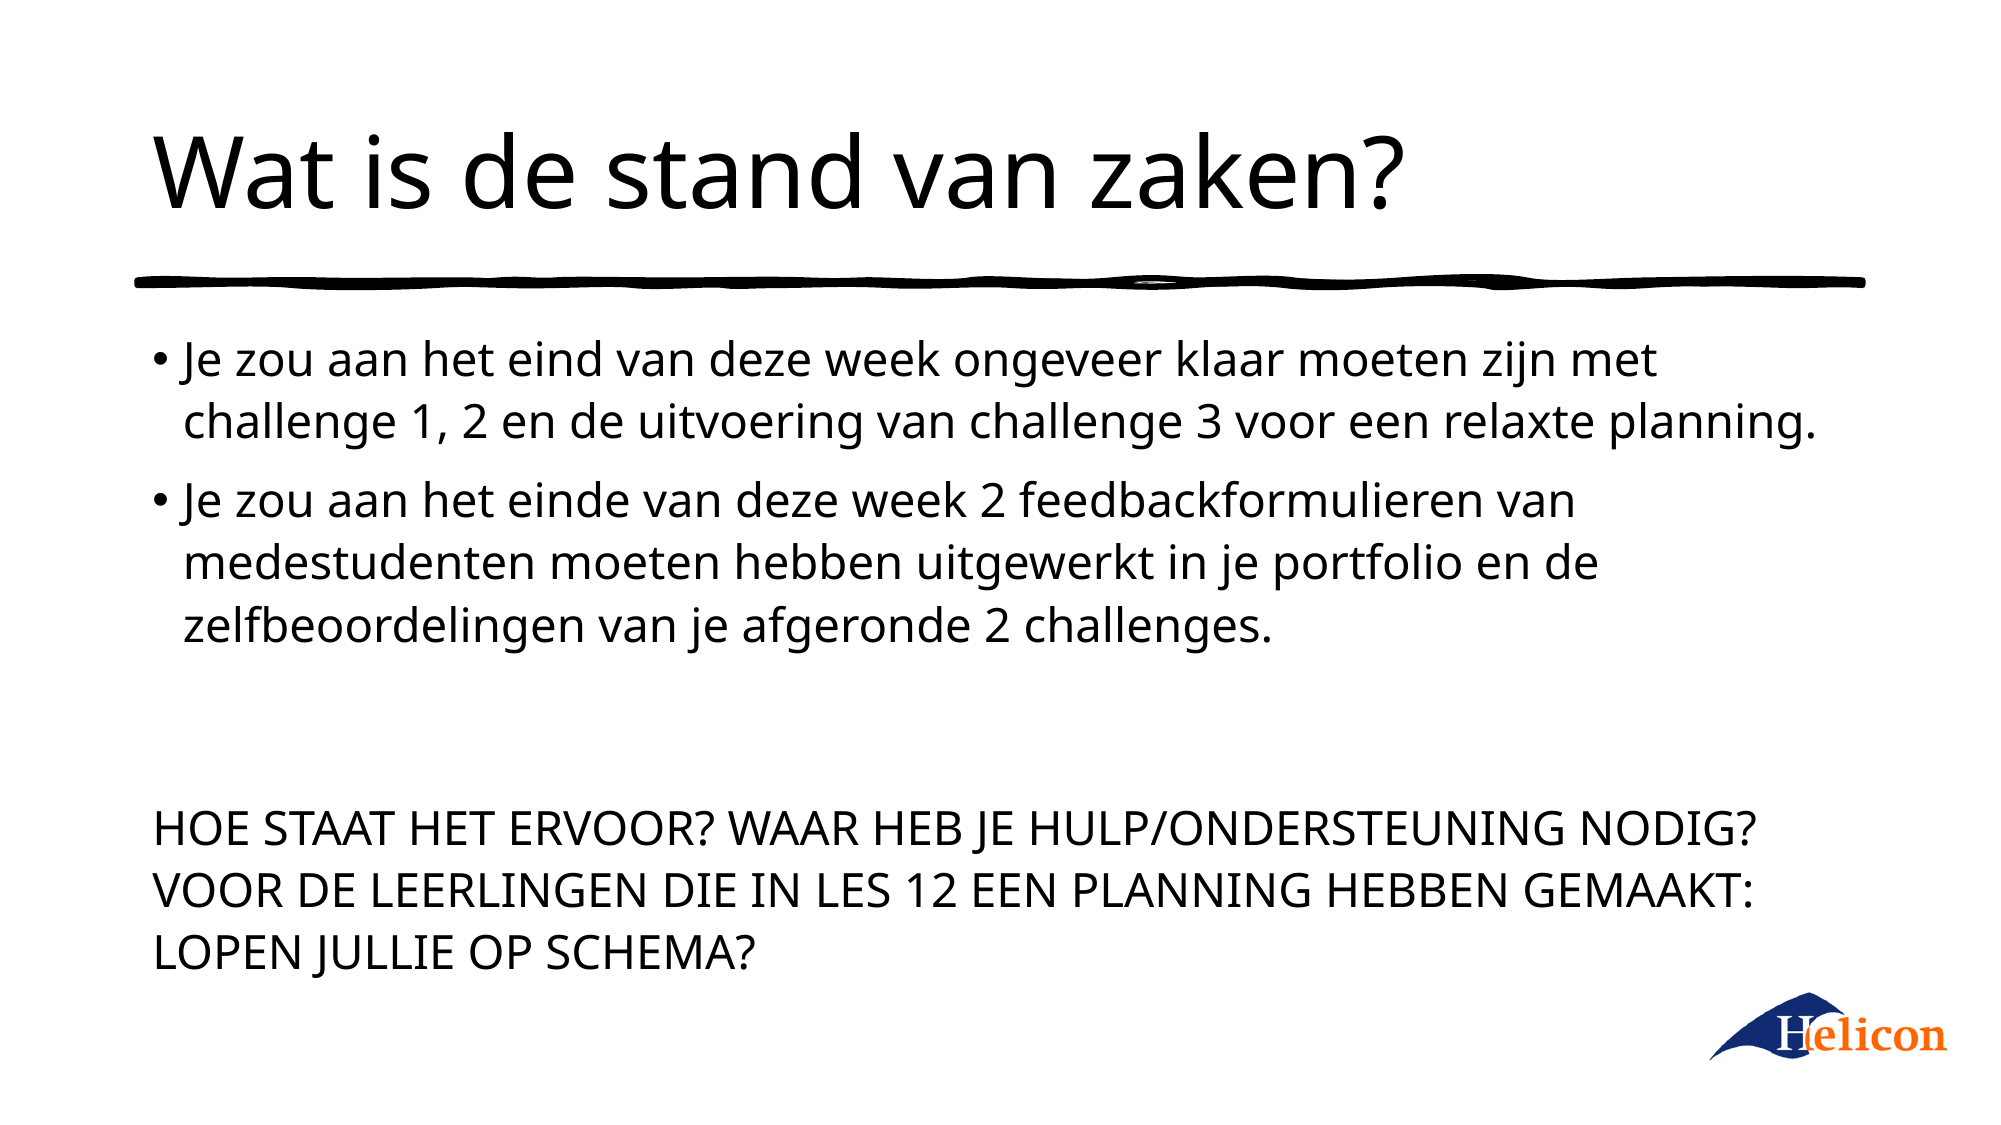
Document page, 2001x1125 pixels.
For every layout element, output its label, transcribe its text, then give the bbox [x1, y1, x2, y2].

list Je zou aan het eind van deze week ongeveer klaar moeten zijn met challenge 1, 2 en de uitvoering van challenge 3 voor een relaxte planning. Je zou aan het einde van deze week 2 feedbackformulieren van medestudenten moeten hebben uitgewerkt in je portfolio en de zelfbeoordelingen van je afgeronde 2 challenges. HOE STAAT HET ERVOOR? WAAR HEB JE HULP/ONDERSTEUNING NODIG? VOOR DE LEERLINGEN DIE IN LES 12 EEN PLANNING HEBBEN GEMAAKT: LOPEN JULLIE OP SCHEMA? [137, 316, 1863, 1031]
title Wat is de stand van zaken? [137, 59, 1863, 278]
picture [1671, 952, 2000, 1125]
